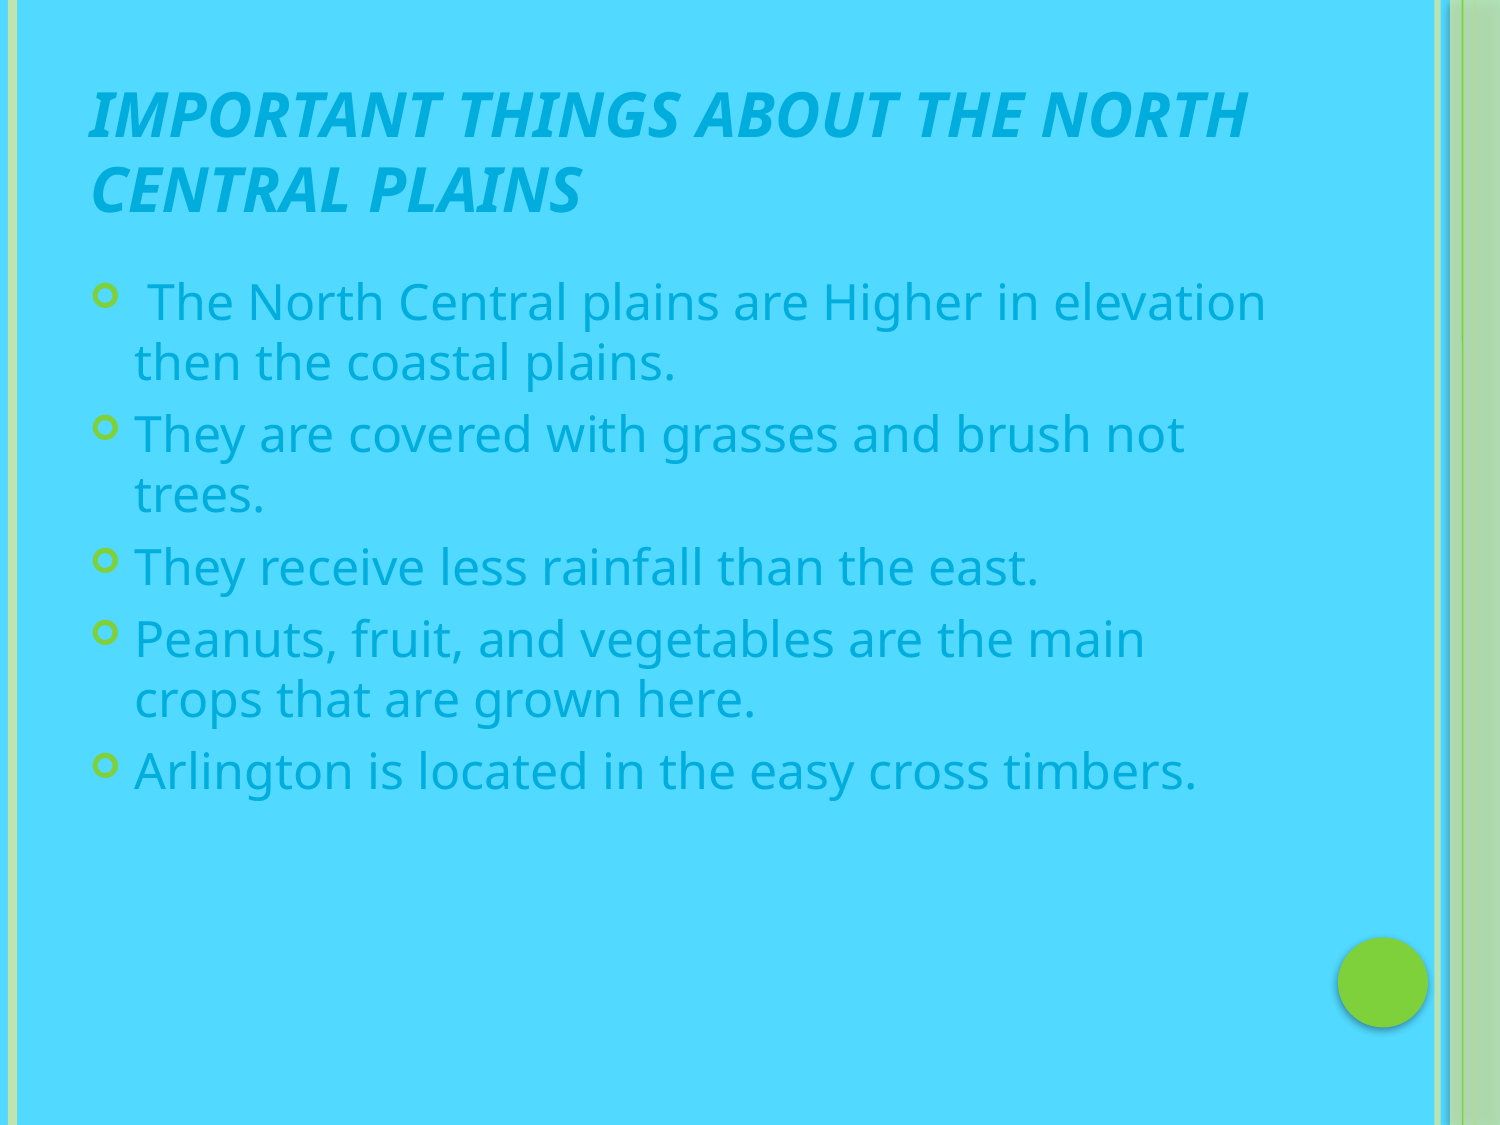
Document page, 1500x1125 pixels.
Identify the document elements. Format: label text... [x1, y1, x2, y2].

list The North Central plains are Higher in elevation then the coastal plains. They are covered with grasses and brush not trees. They receive less rainfall than the east. Peanuts, fruit, and vegetables are the main crops that are grown here. Arlington is located in the easy cross timbers. [75, 262, 1300, 1062]
title Important Things About the North Central Plains [75, 45, 1300, 233]
